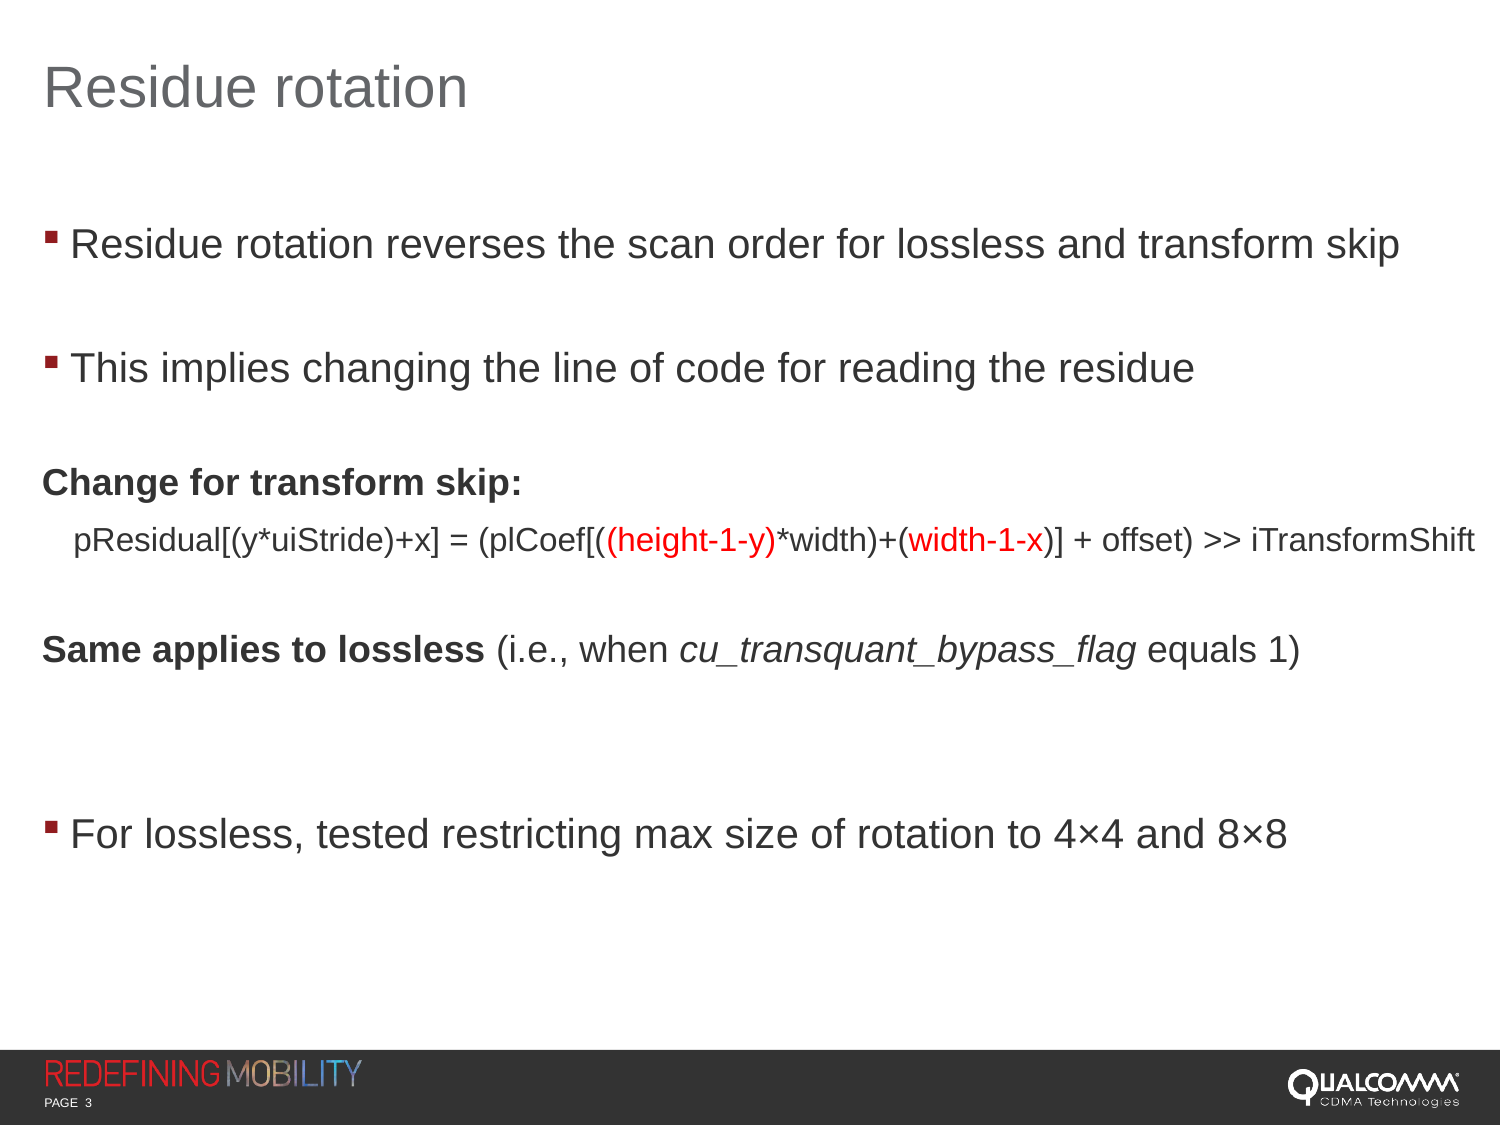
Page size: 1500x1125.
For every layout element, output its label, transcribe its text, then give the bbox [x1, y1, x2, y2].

picture [1278, 1058, 1478, 1114]
list Residue rotation reverses the scan order for lossless and transform skip This implies changing the line of code for reading the residue Change for transform skip: pResidual[(y*uiStride)+x] = (plCoef[((height-1-y)*width)+(width-1-x)] + offset) >> iTransformShift Same applies to lossless (i.e., when cu_transquant_bypass_flag equals 1) For lossless, tested restricting max size of rotation to 4×4 and 8×8 [26, 148, 1500, 1021]
title Residue rotation [28, 44, 1462, 138]
picture [30, 1048, 372, 1099]
